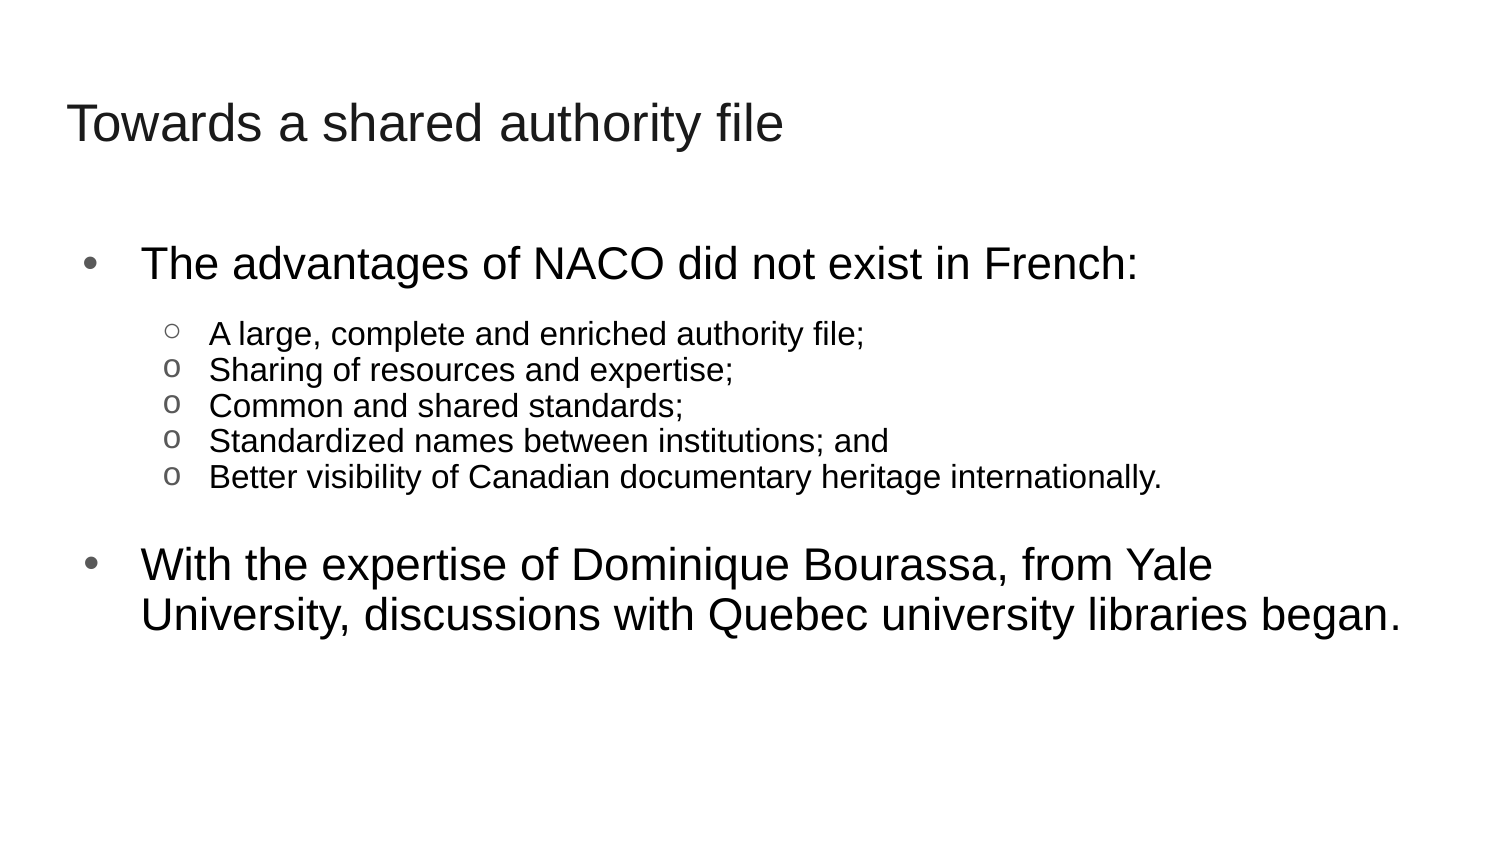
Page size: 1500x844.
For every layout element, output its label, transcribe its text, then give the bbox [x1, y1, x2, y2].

list The advantages of NACO did not exist in French: A large, complete and enriched authority file; Sharing of resources and expertise; Common and shared standards; Standardized names between institutions; and Better visibility of Canadian documentary heritage internationally. With the expertise of Dominique Bourassa, from Yale University, discussions with Quebec university libraries began. [51, 225, 1449, 786]
title Towards a shared authority file​ [51, 72, 1449, 167]
